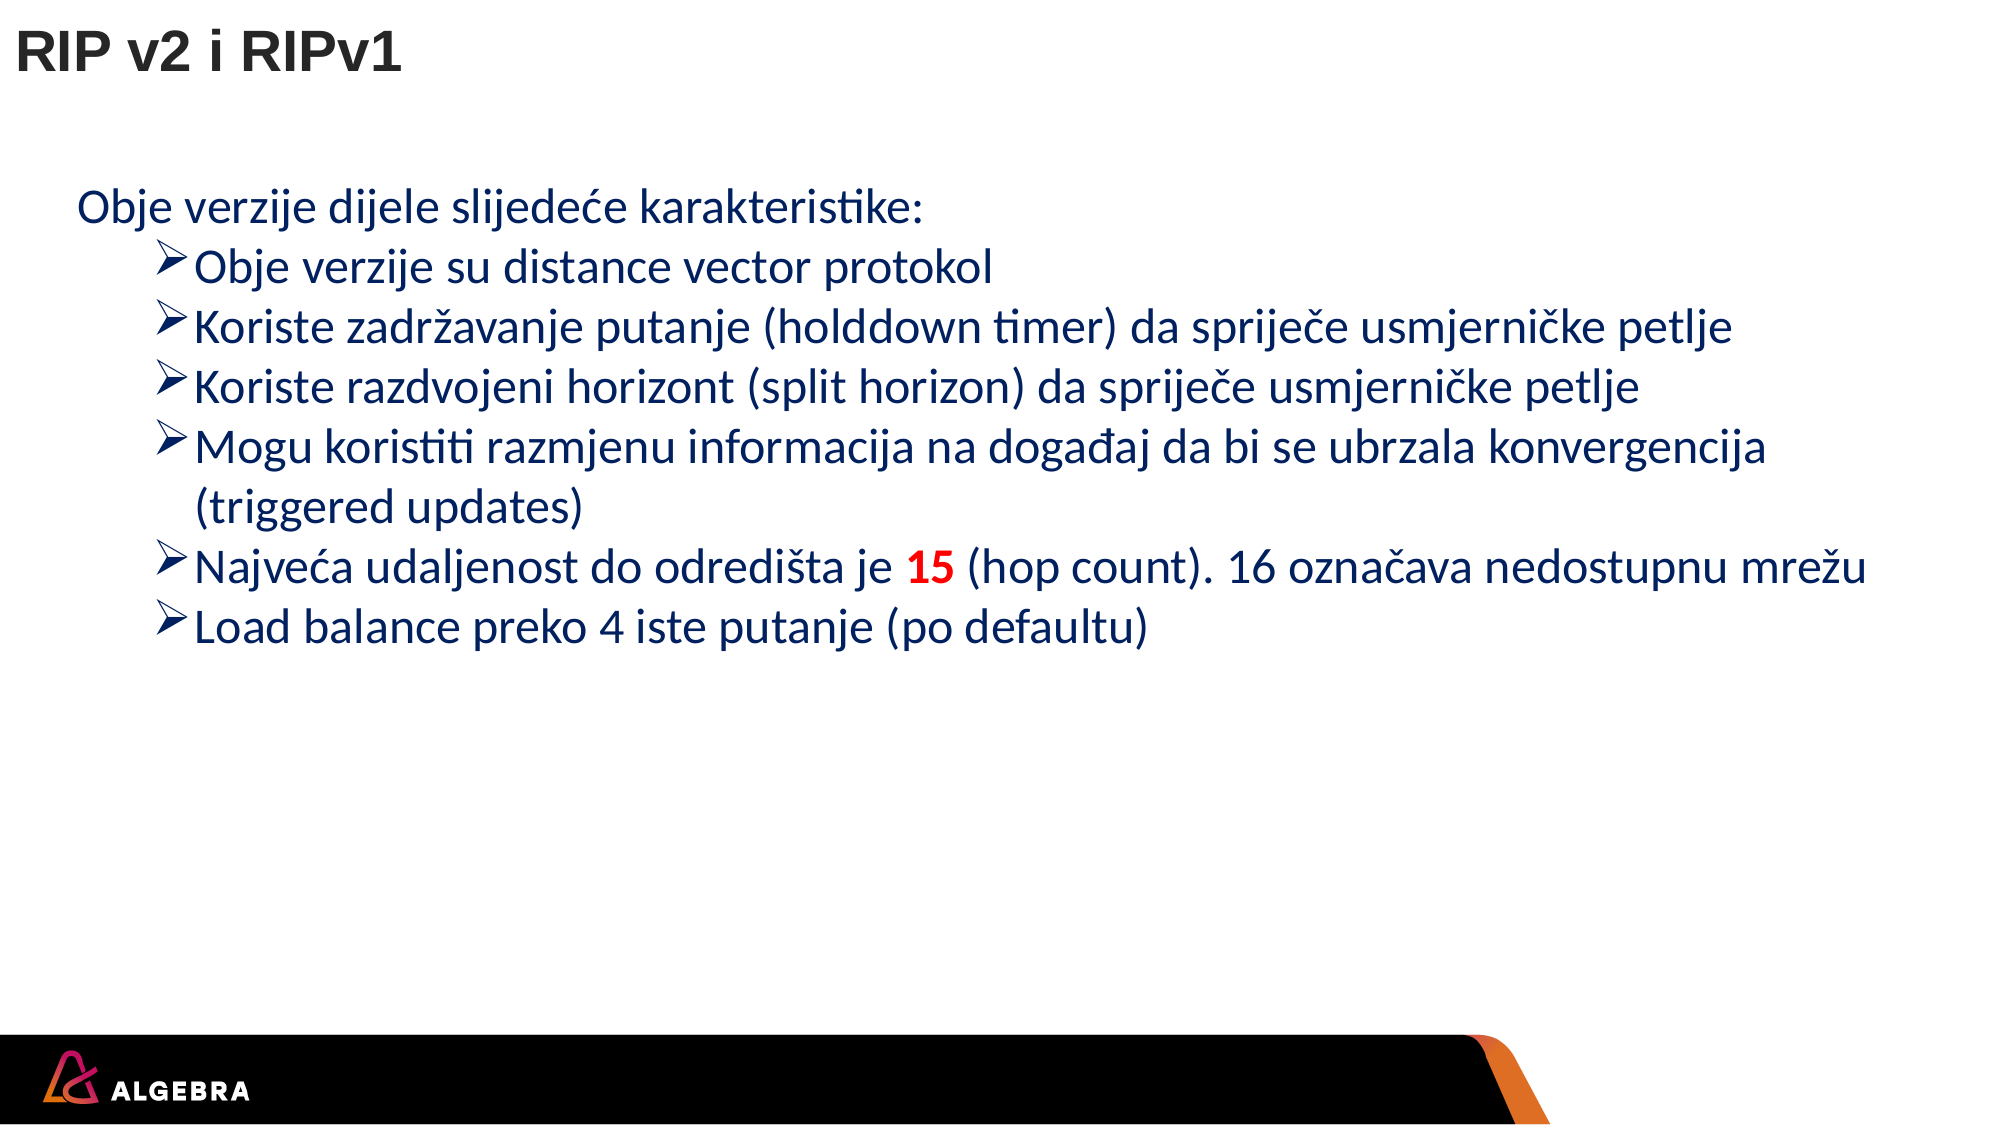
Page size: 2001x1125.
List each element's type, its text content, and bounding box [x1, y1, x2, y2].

picture [0, 1034, 1733, 1125]
title RIP v2 i RIPv1 [0, 0, 1304, 107]
text_box Obje verzije dijele slijedeće karakteristike: Obje verzije su distance vector protokol Koriste zadržavanje putanje (holddown timer) da spriječe usmjerničke petlje Koriste razdvojeni horizont (split horizon) da spriječe usmjerničke petlje Mogu koristiti razmjenu informacija na događaj da bi se ubrzala konvergencija (triggered updates) Najveća udaljenost do odredišta je 15 (hop count). 16 označava nedostupnu mrežu Load balance preko 4 iste putanje (po defaultu) [62, 166, 1936, 706]
